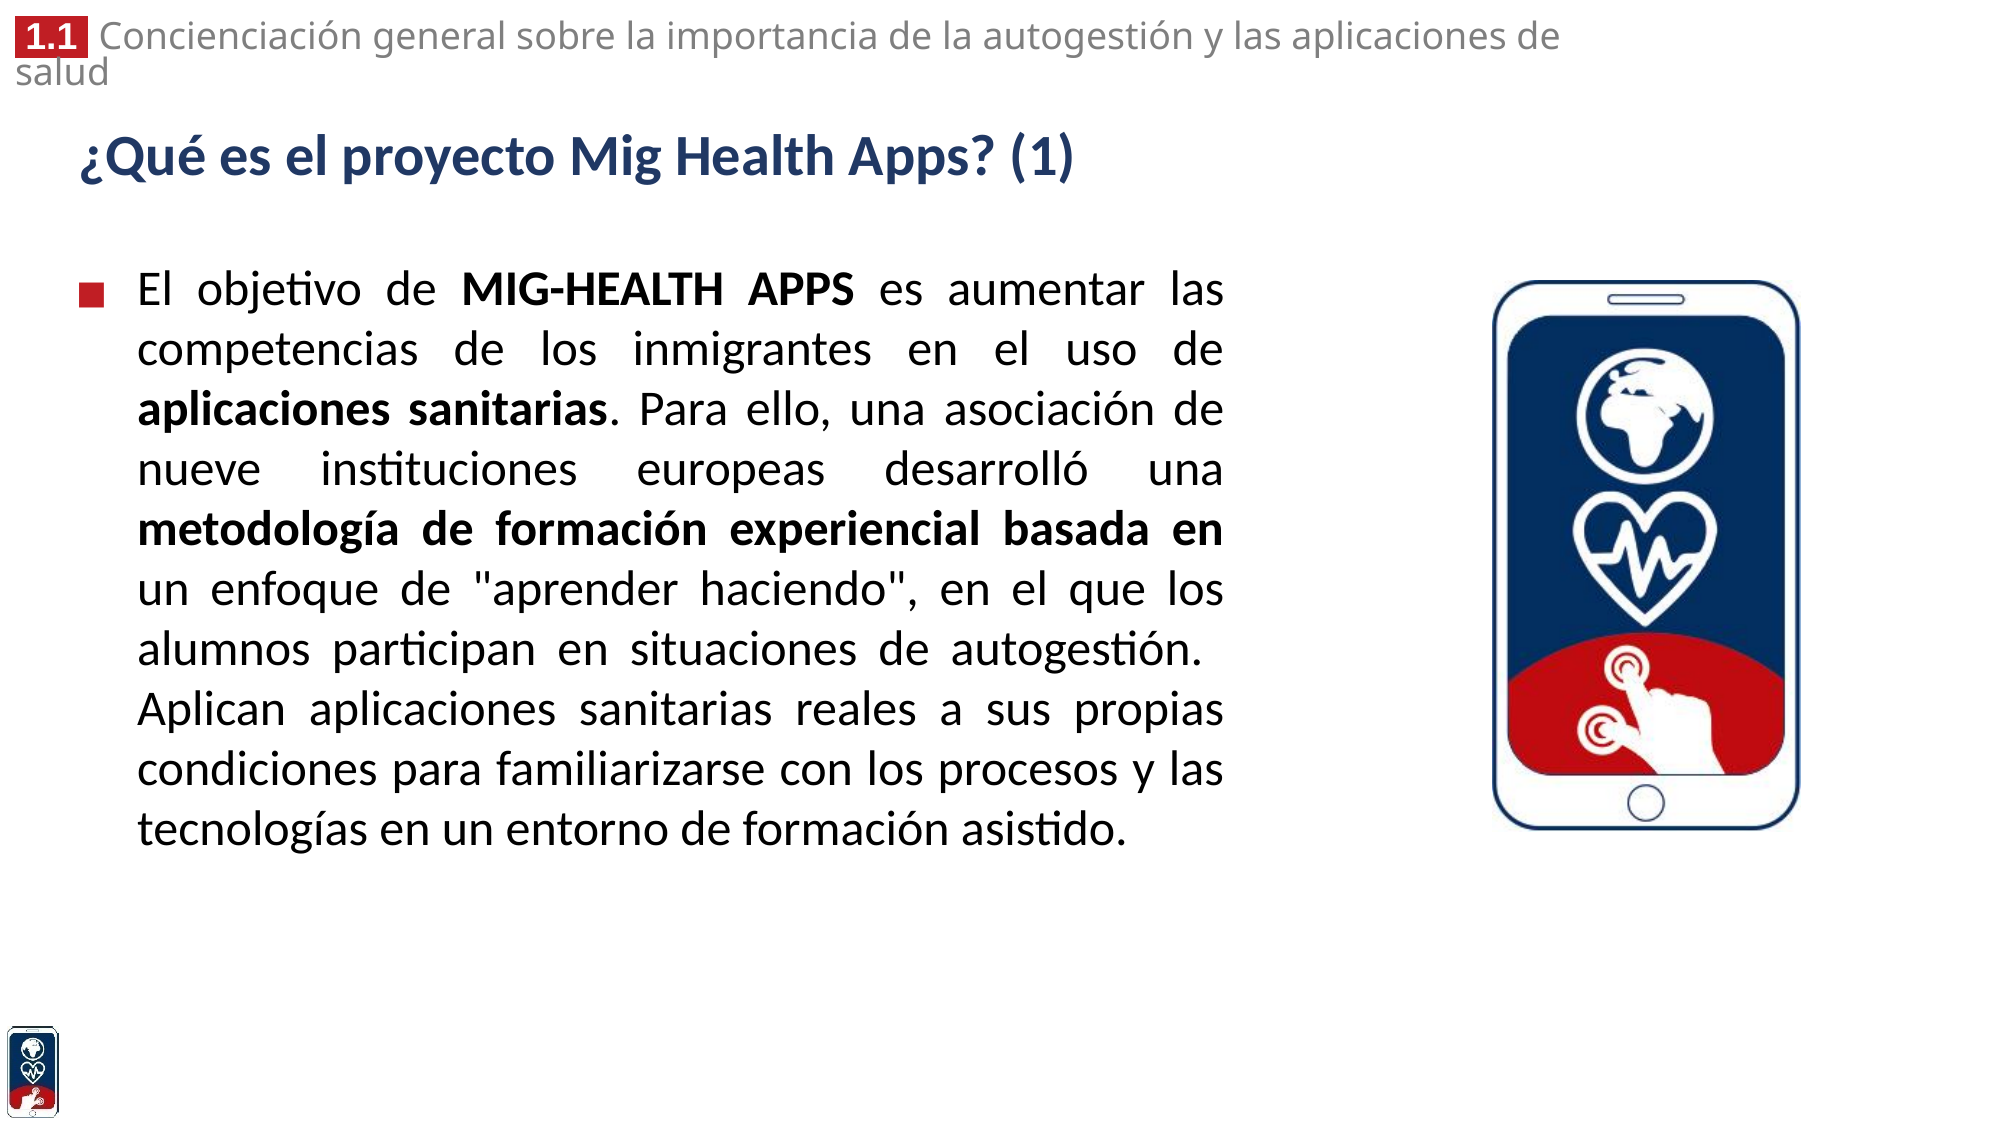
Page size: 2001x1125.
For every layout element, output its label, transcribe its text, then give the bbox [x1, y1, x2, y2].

picture [1492, 280, 1801, 832]
picture [7, 1026, 59, 1118]
title ¿Qué es el proyecto Mig Health Apps? (1) [63, 106, 1879, 206]
list El objetivo de MIG-HEALTH APPS es aumentar las competencias de los inmigrantes en el uso de aplicaciones sanitarias. Para ello, una asociación de nueve instituciones europeas desarrolló una metodología de formación experiencial basada en un enfoque de "aprender haciendo", en el que los alumnos participan en situaciones de autogestión. Aplican aplicaciones sanitarias reales a sus propias condiciones para familiarizarse con los procesos y las tecnologías en un entorno de formación asistido. [47, 247, 1240, 1047]
